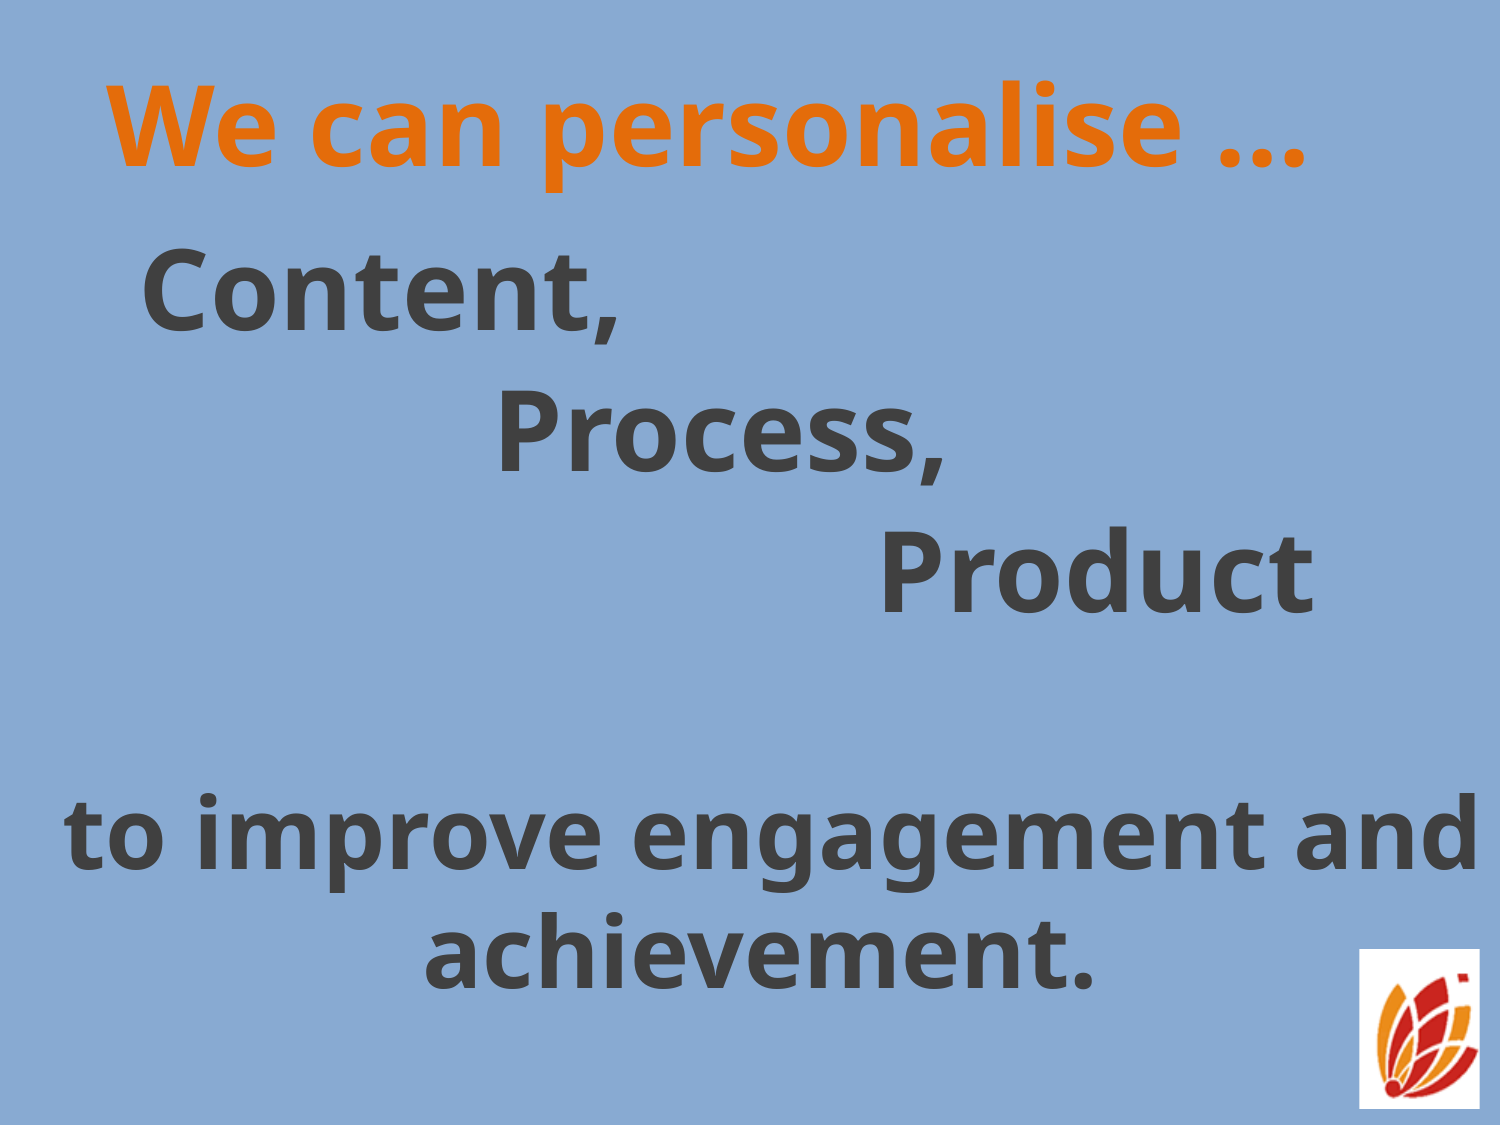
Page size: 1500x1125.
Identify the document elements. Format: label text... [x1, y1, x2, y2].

text_box Product [773, 492, 1419, 643]
picture [1359, 948, 1480, 1110]
text_box Process, [398, 351, 1044, 502]
text_box Content, [58, 210, 704, 361]
text_box to improve engagement and achievement. [46, 761, 1500, 1017]
text_box We can personalise … [46, 46, 1372, 197]
